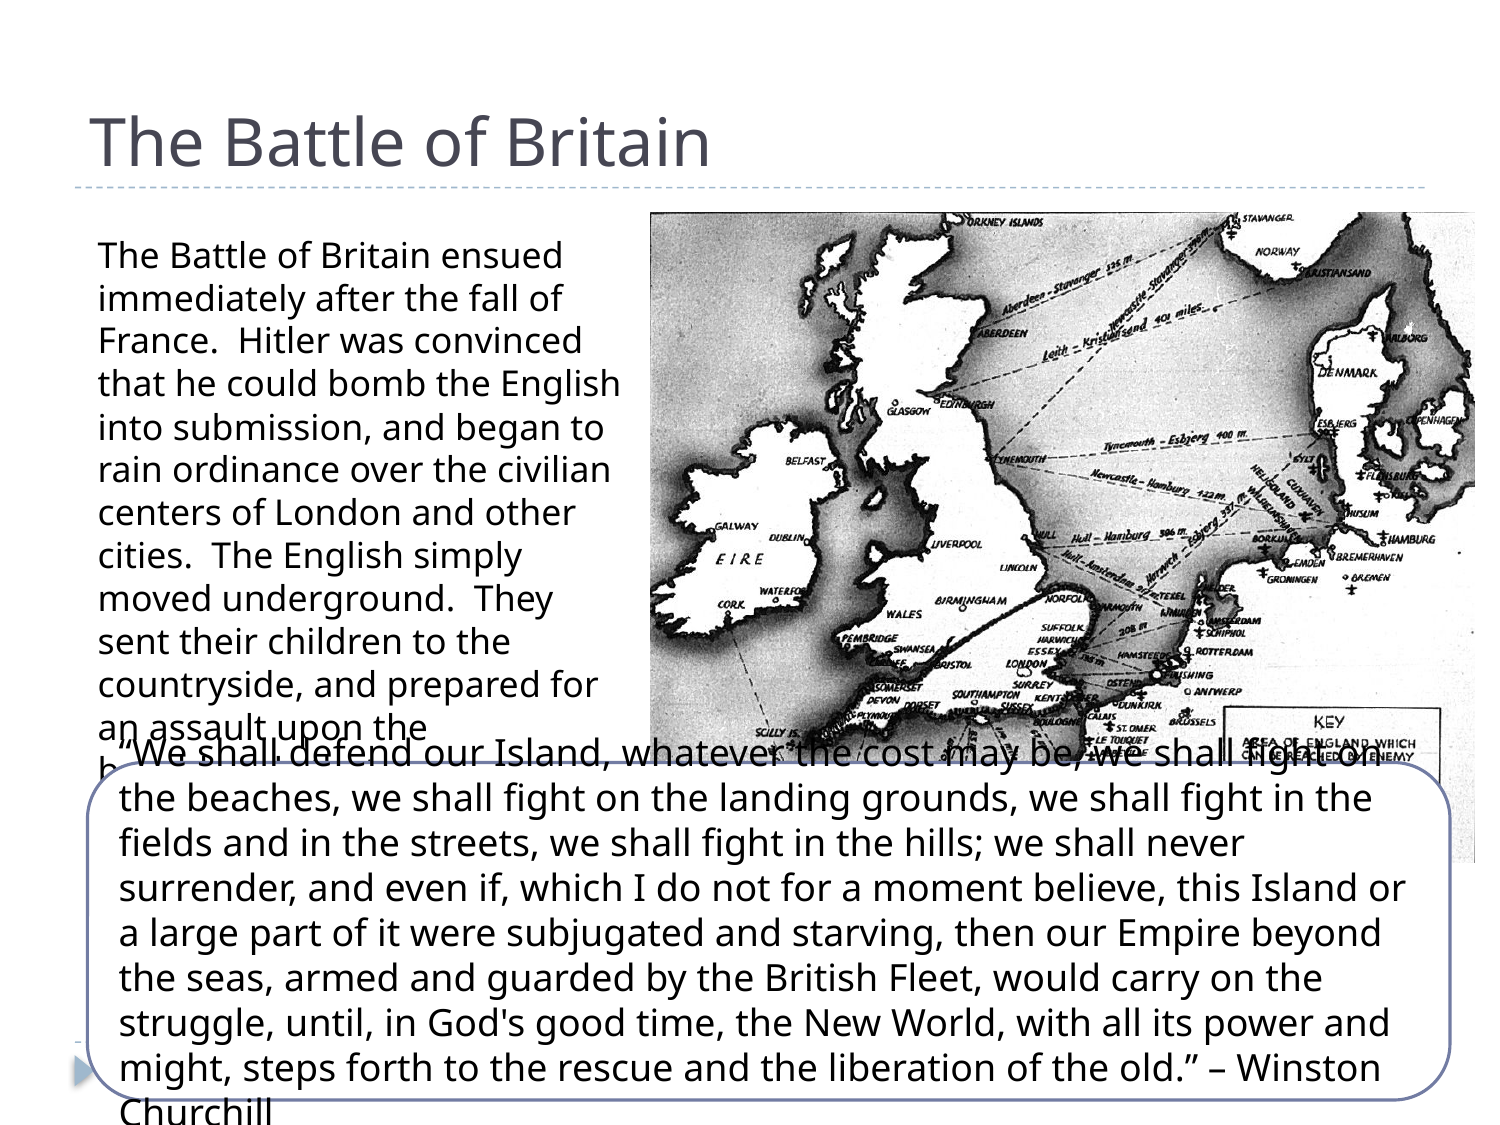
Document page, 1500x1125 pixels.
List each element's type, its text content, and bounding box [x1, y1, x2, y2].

text_box “We shall defend our Island, whatever the cost may be, we shall fight on the beaches, we shall fight on the landing grounds, we shall fight in the fields and in the streets, we shall fight in the hills; we shall never surrender, and even if, which I do not for a moment believe, this Island or a large part of it were subjugated and starving, then our Empire beyond the seas, armed and guarded by the British Fleet, would carry on the struggle, until, in God's good time, the New World, with all its power and might, steps forth to the rescue and the liberation of the old.” – Winston Churchill [85, 760, 1452, 1102]
list The Battle of Britain ensued immediately after the fall of France. Hitler was convinced that he could bomb the English into submission, and began to rain ordinance over the civilian centers of London and other cities. The English simply moved underground. They sent their children to the countryside, and prepared for an assault upon the beachheads that never came. [82, 224, 643, 813]
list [649, 212, 1475, 863]
title The Battle of Britain [75, 37, 1425, 188]
